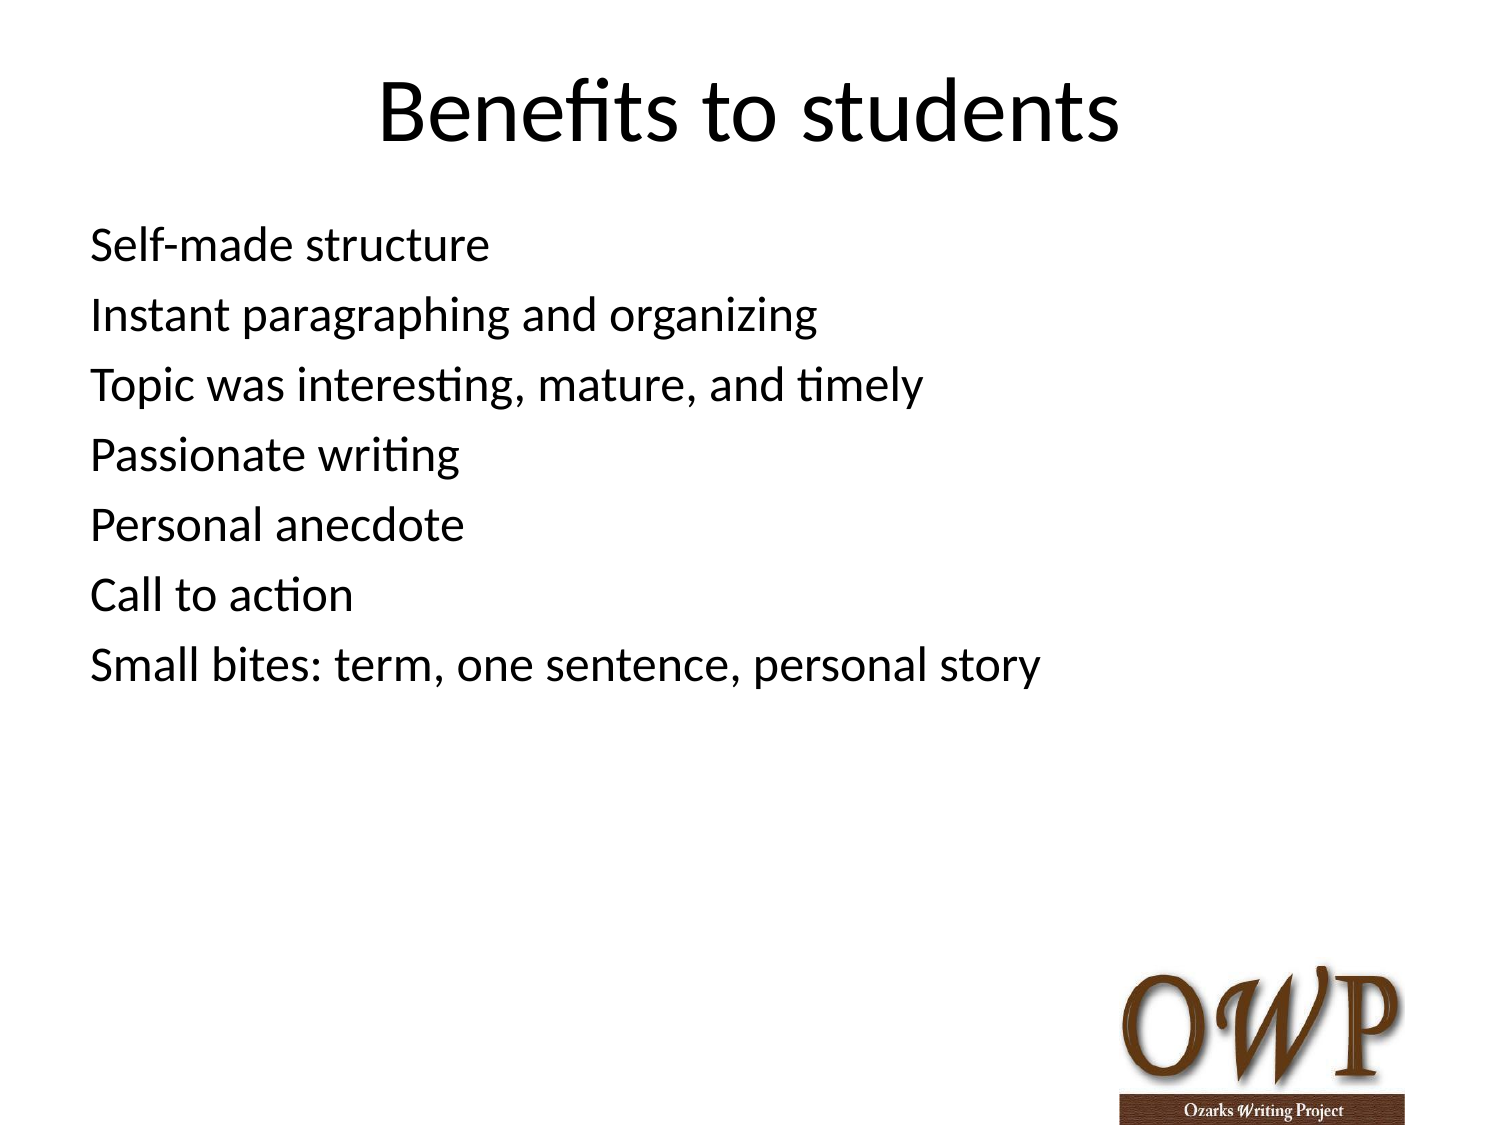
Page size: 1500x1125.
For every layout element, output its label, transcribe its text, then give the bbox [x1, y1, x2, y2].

title Benefits to students [74, 33, 1426, 175]
list Self-made structure Instant paragraphing and organizing Topic was interesting, mature, and timely Passionate writing Personal anecdote Call to action Small bites: term, one sentence, personal story [74, 196, 1426, 809]
picture [1119, 957, 1405, 1125]
